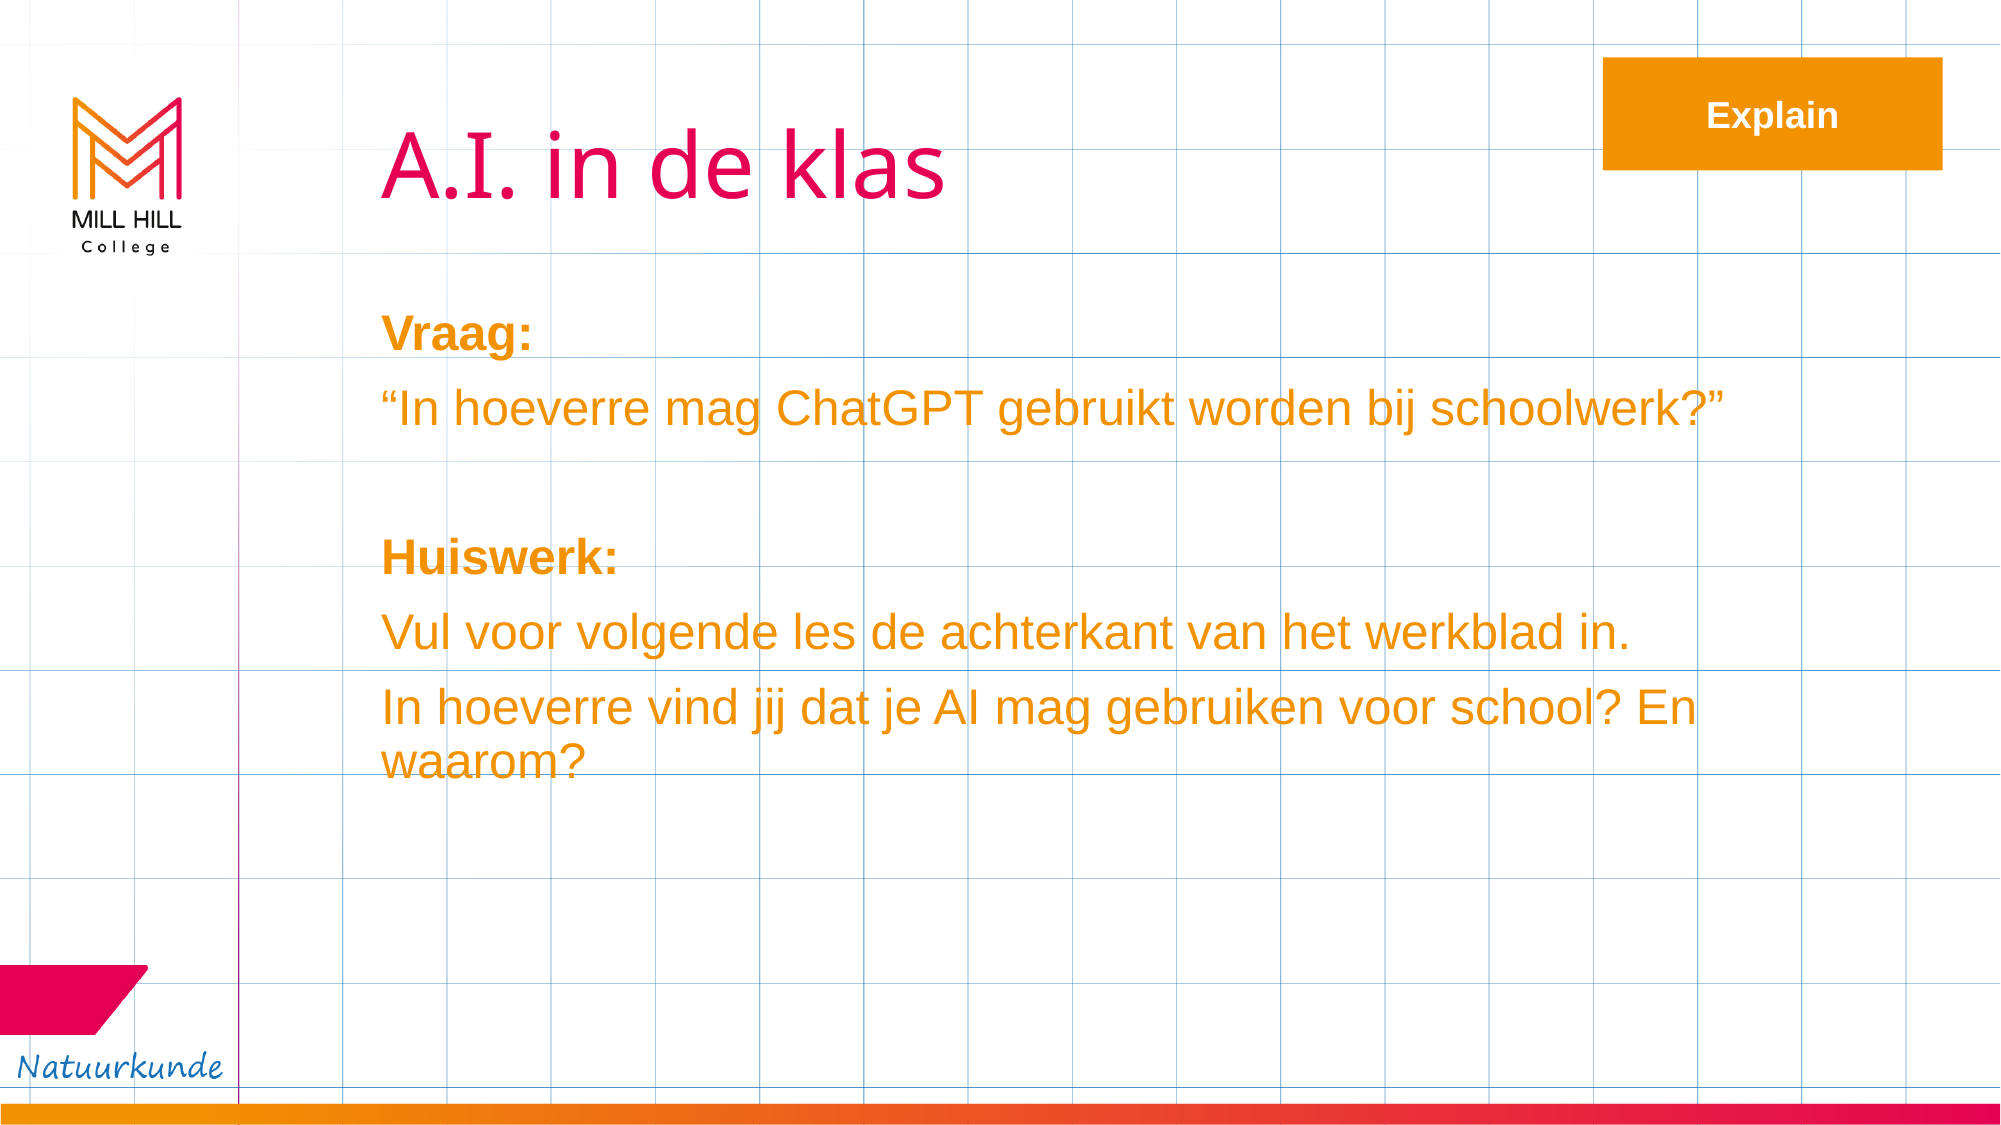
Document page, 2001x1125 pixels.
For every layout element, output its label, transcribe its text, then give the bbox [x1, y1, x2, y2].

picture [0, 0, 2001, 1125]
text_box Explain [1598, 53, 1947, 175]
list Vraag: “In hoeverre mag ChatGPT gebruikt worden bij schoolwerk?” Huiswerk: Vul voor volgende les de achterkant van het werkblad in. In hoeverre vind jij dat je AI mag gebruiken voor school? En waarom? [366, 299, 1884, 1014]
title A.I. in de klas [366, 59, 1884, 278]
